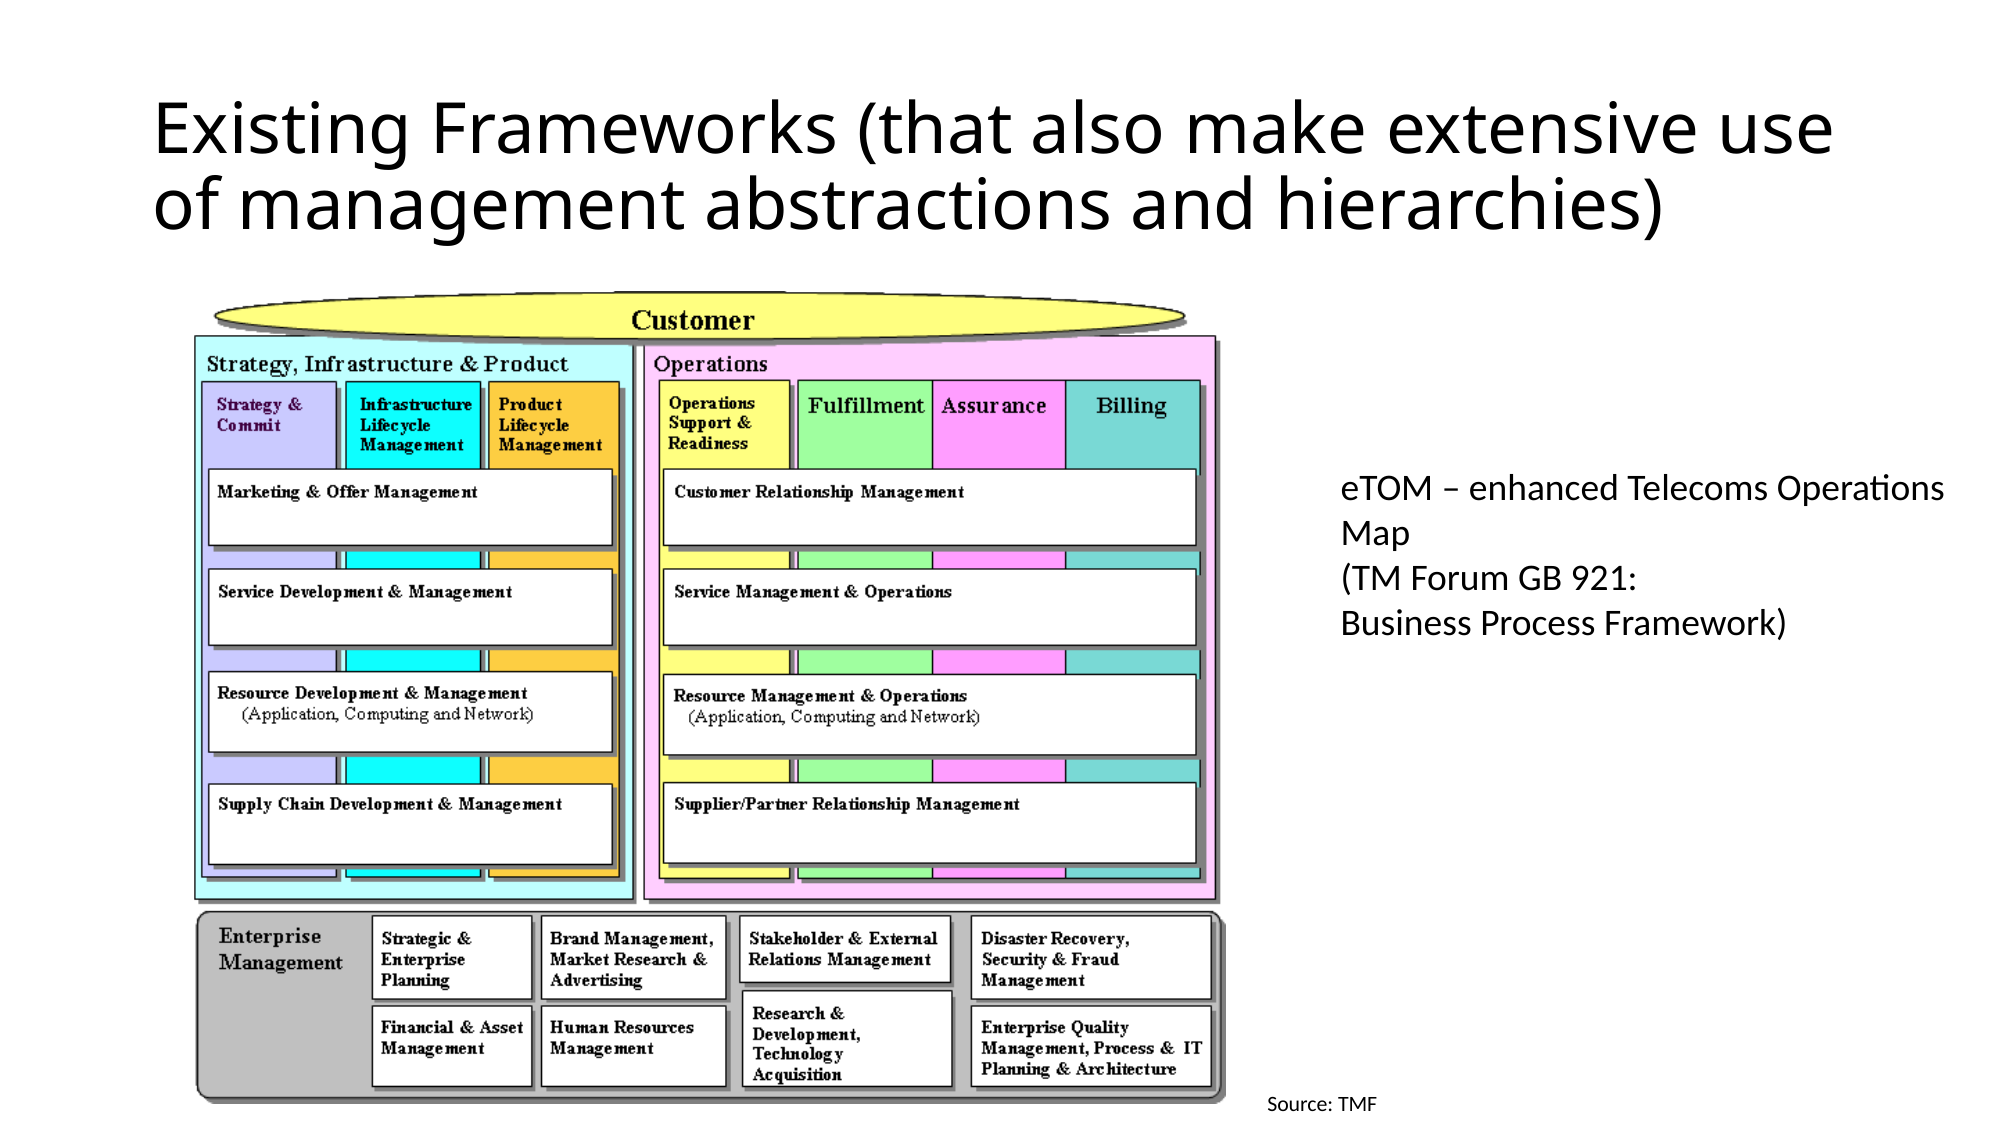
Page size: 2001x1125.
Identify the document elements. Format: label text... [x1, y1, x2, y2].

title Existing Frameworks (that also make extensive use of management abstractions and hierarchies) [137, 59, 1863, 278]
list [193, 291, 1226, 1105]
text_box eTOM – enhanced Telecoms Operations Map (TM Forum GB 921: Business Process Framework) [1325, 455, 1961, 696]
text_box Source: TMF [1252, 1082, 1393, 1124]
